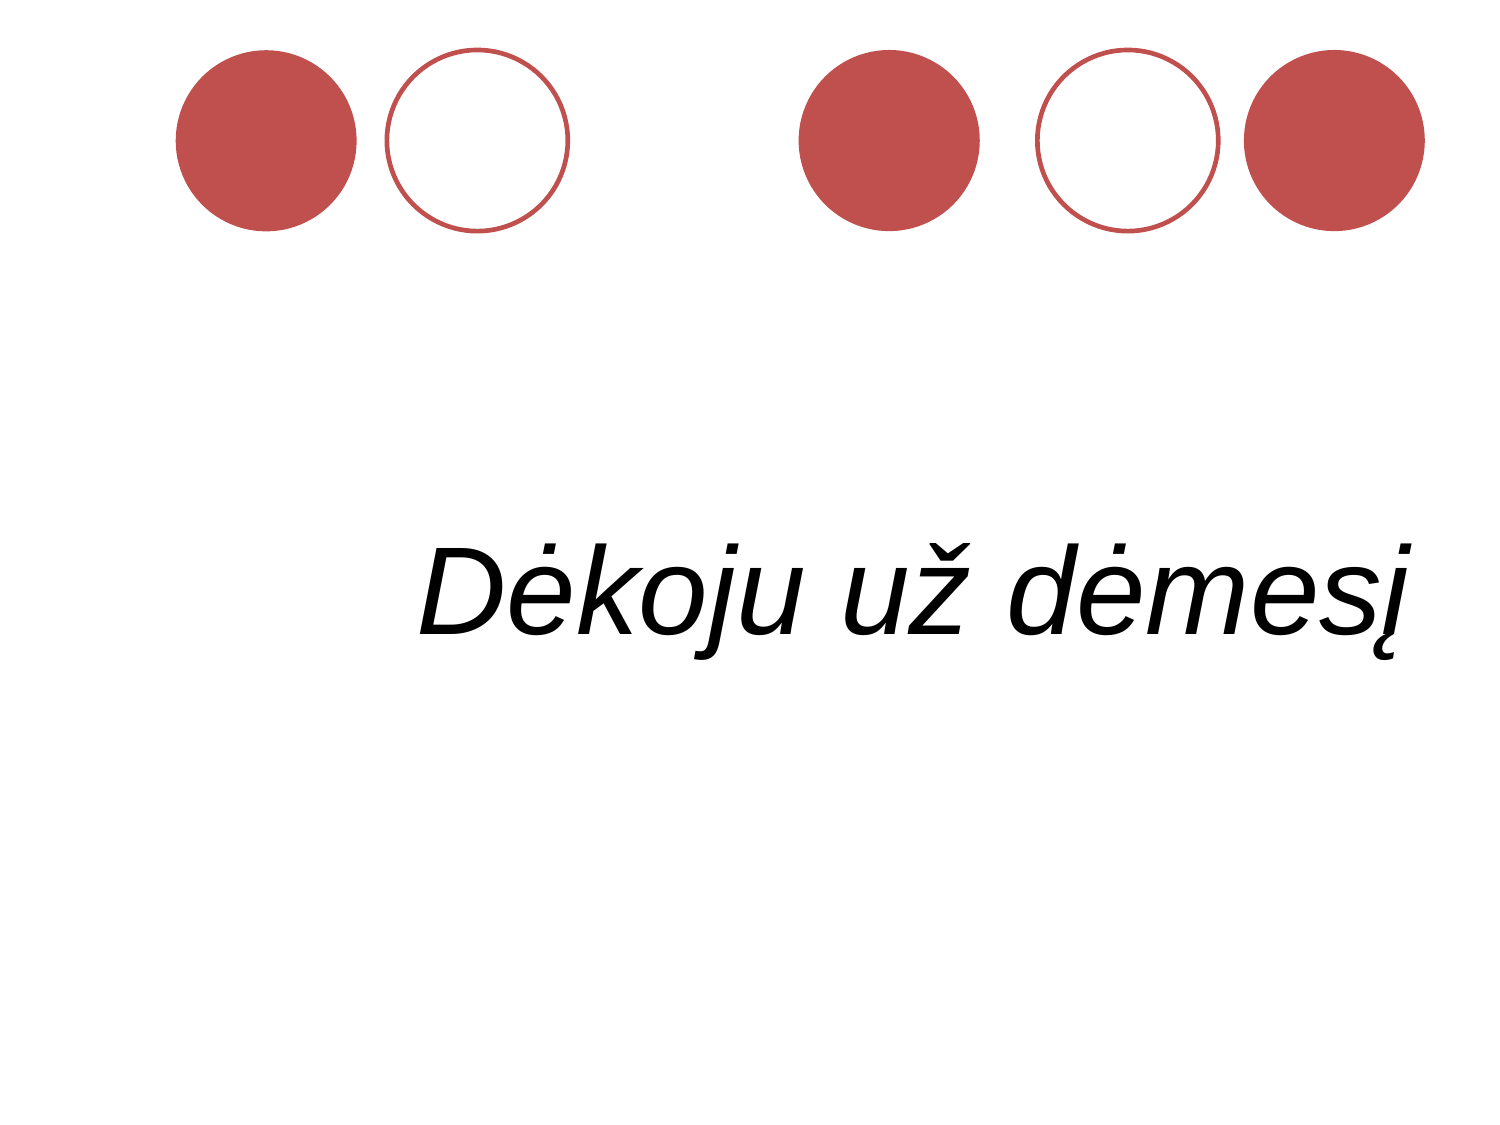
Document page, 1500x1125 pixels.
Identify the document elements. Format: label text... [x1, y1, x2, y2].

text_box Dėkoju už dėmesį [75, 262, 1425, 1006]
